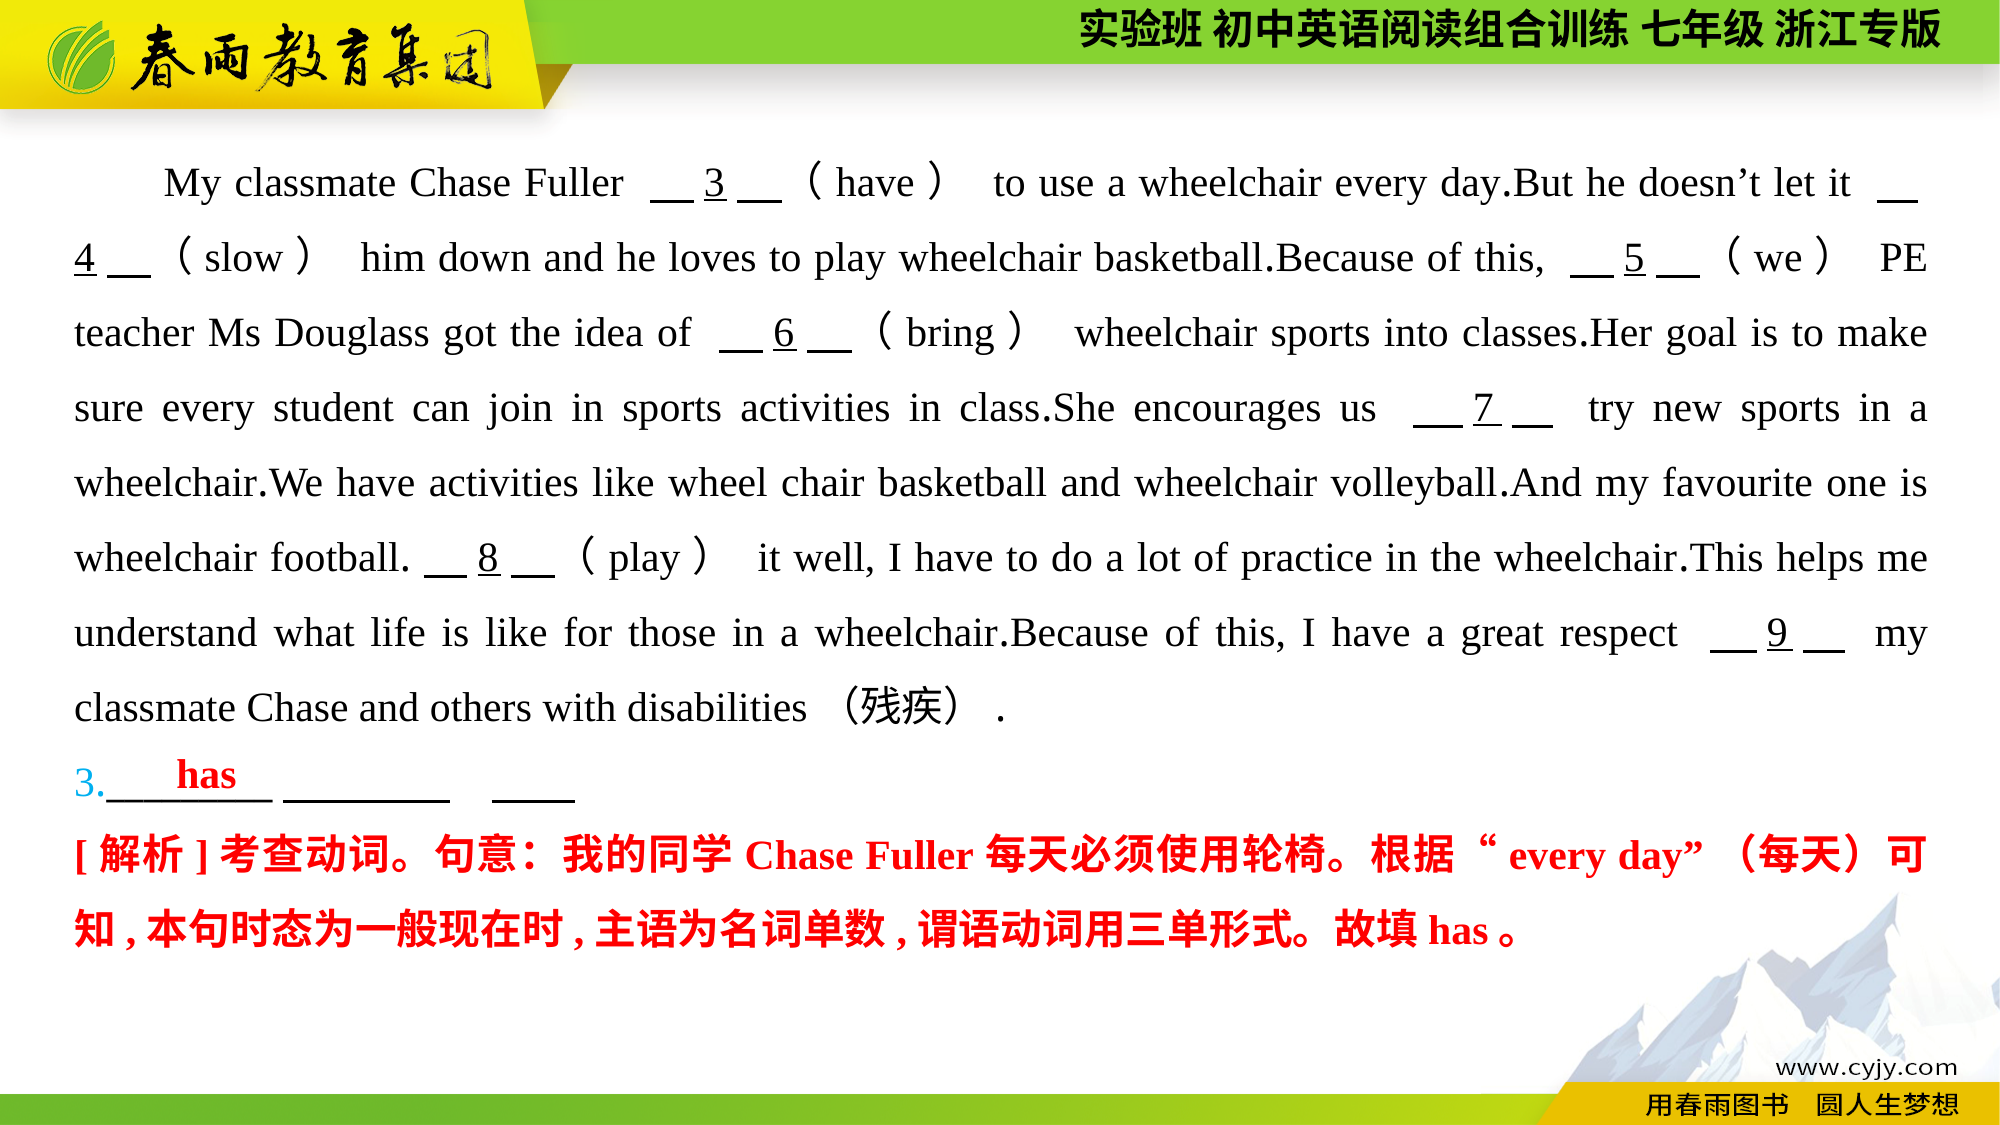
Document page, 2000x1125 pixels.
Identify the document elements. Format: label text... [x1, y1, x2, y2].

text_box has [161, 739, 252, 795]
list My classmate Chase Fuller 3 （have） to use a wheelchair every day.But he doesn’t let it 4 （slow） him down and he loves to play wheelchair basketball.Because of this, 5 （we） PE teacher Ms Douglass got the idea of 6 （bring） wheelchair sports into classes.Her goal is to make sure every student can join in sports activities in class.She encourages us 7 try new sports in a wheelchair.We have activities like wheel chair basketball and wheelchair volleyball.And my favourite one is wheelchair football. 8 （play） it well, I have to do a lot of practice in the wheelchair.This helps me understand what life is like for those in a wheelchair.Because of this, I have a great respect 9 my classmate Chase and others with disabilities（残疾）. 3._________ [59, 122, 1944, 795]
picture [0, 0, 2000, 1125]
text_box [解析]考查动词。句意：我的同学Chase Fuller每天必须使用轮椅。根据“every day”（每天）可知,本句时态为一般现在时,主语为名词单数,谓语动词用三单形式。故填has。 [59, 795, 1944, 961]
